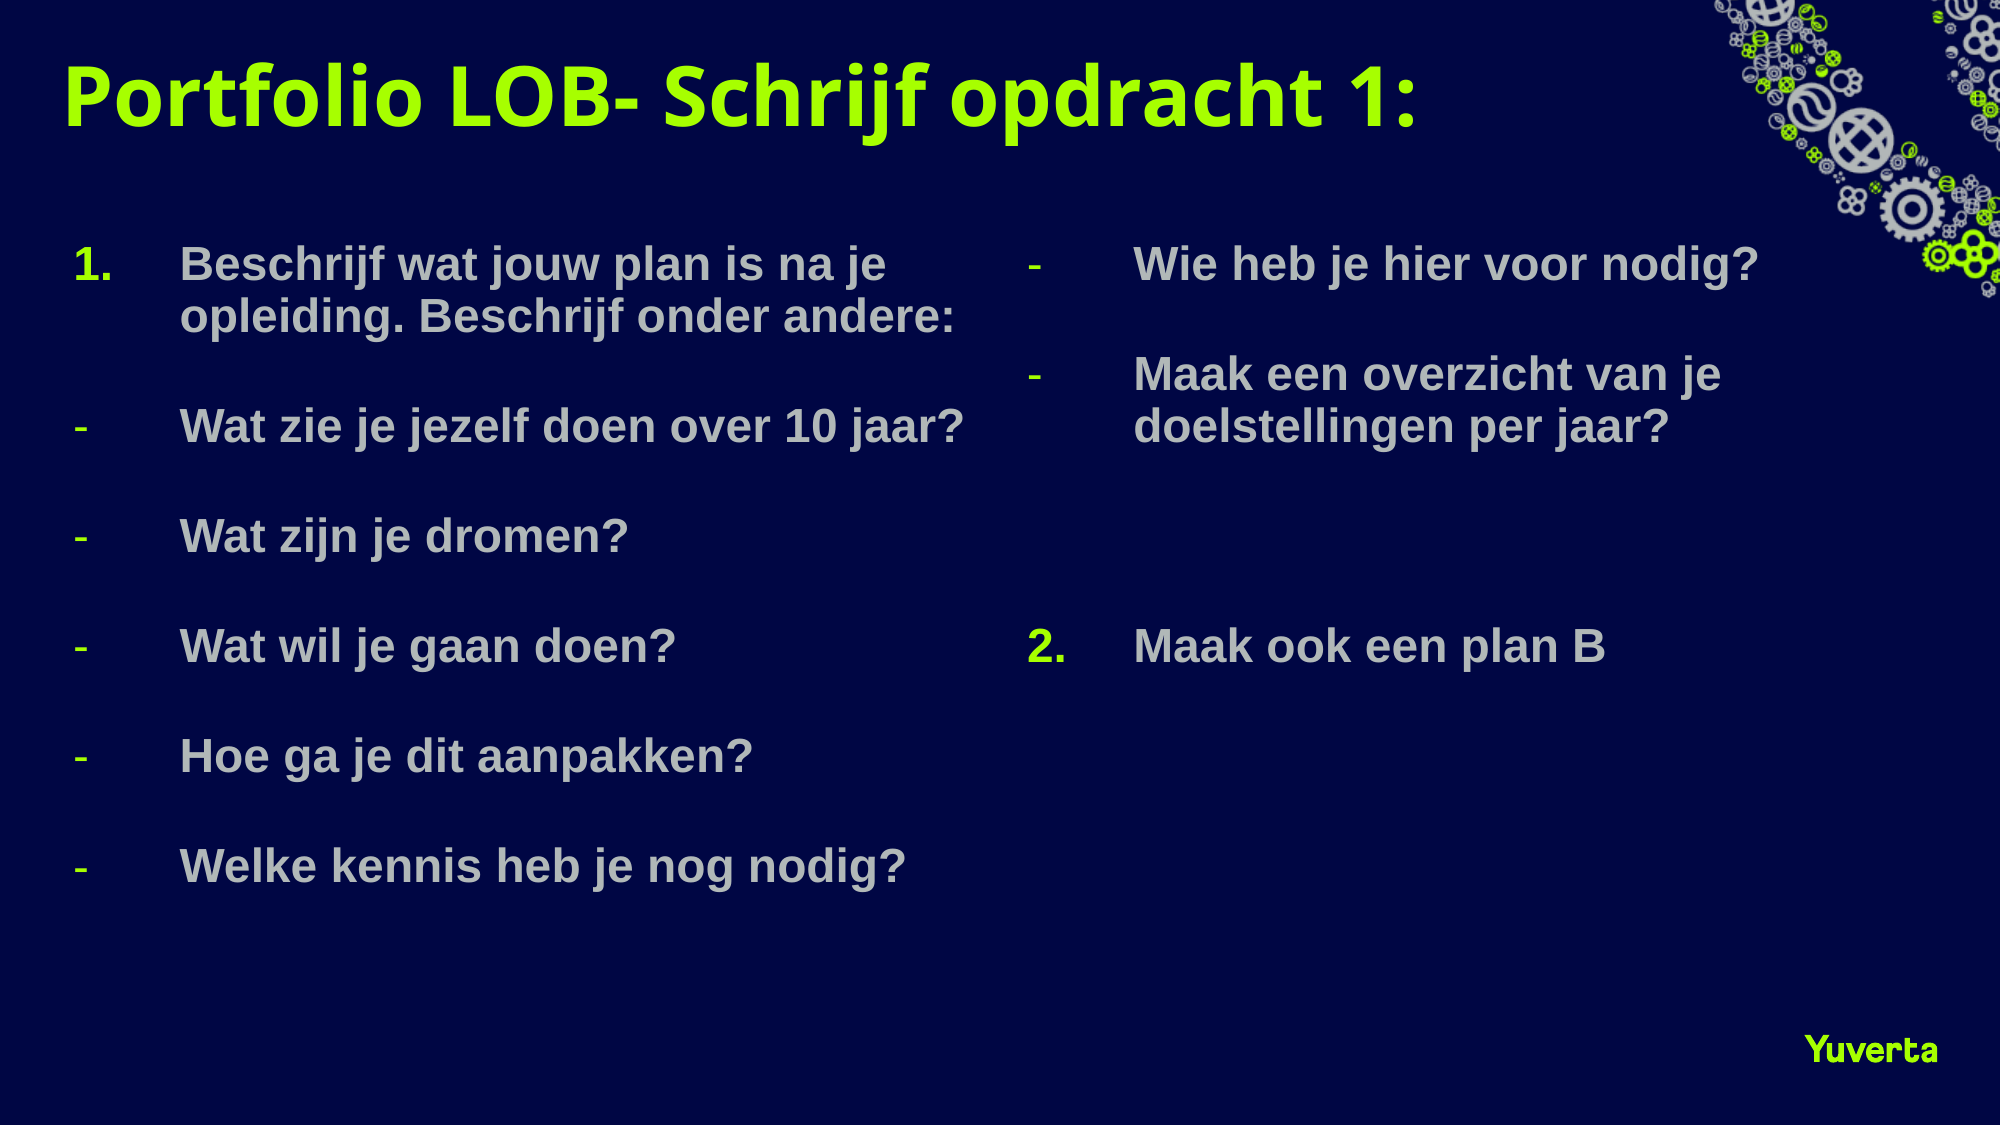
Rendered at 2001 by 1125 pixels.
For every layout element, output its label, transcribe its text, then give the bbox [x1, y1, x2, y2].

title Portfolio LOB- Schrijf opdracht 1: [60, 48, 1744, 239]
list Beschrijf wat jouw plan is na je opleiding. Beschrijf onder andere: Wat zie je jezelf doen over 10 jaar? Wat zijn je dromen? Wat wil je gaan doen? Hoe ga je dit aanpakken? Welke kennis heb je nog nodig? Wie heb je hier voor nodig? Maak een overzicht van je doelstellingen per jaar? Maak ook een plan B [73, 239, 1952, 971]
picture [0, 0, 2000, 1125]
